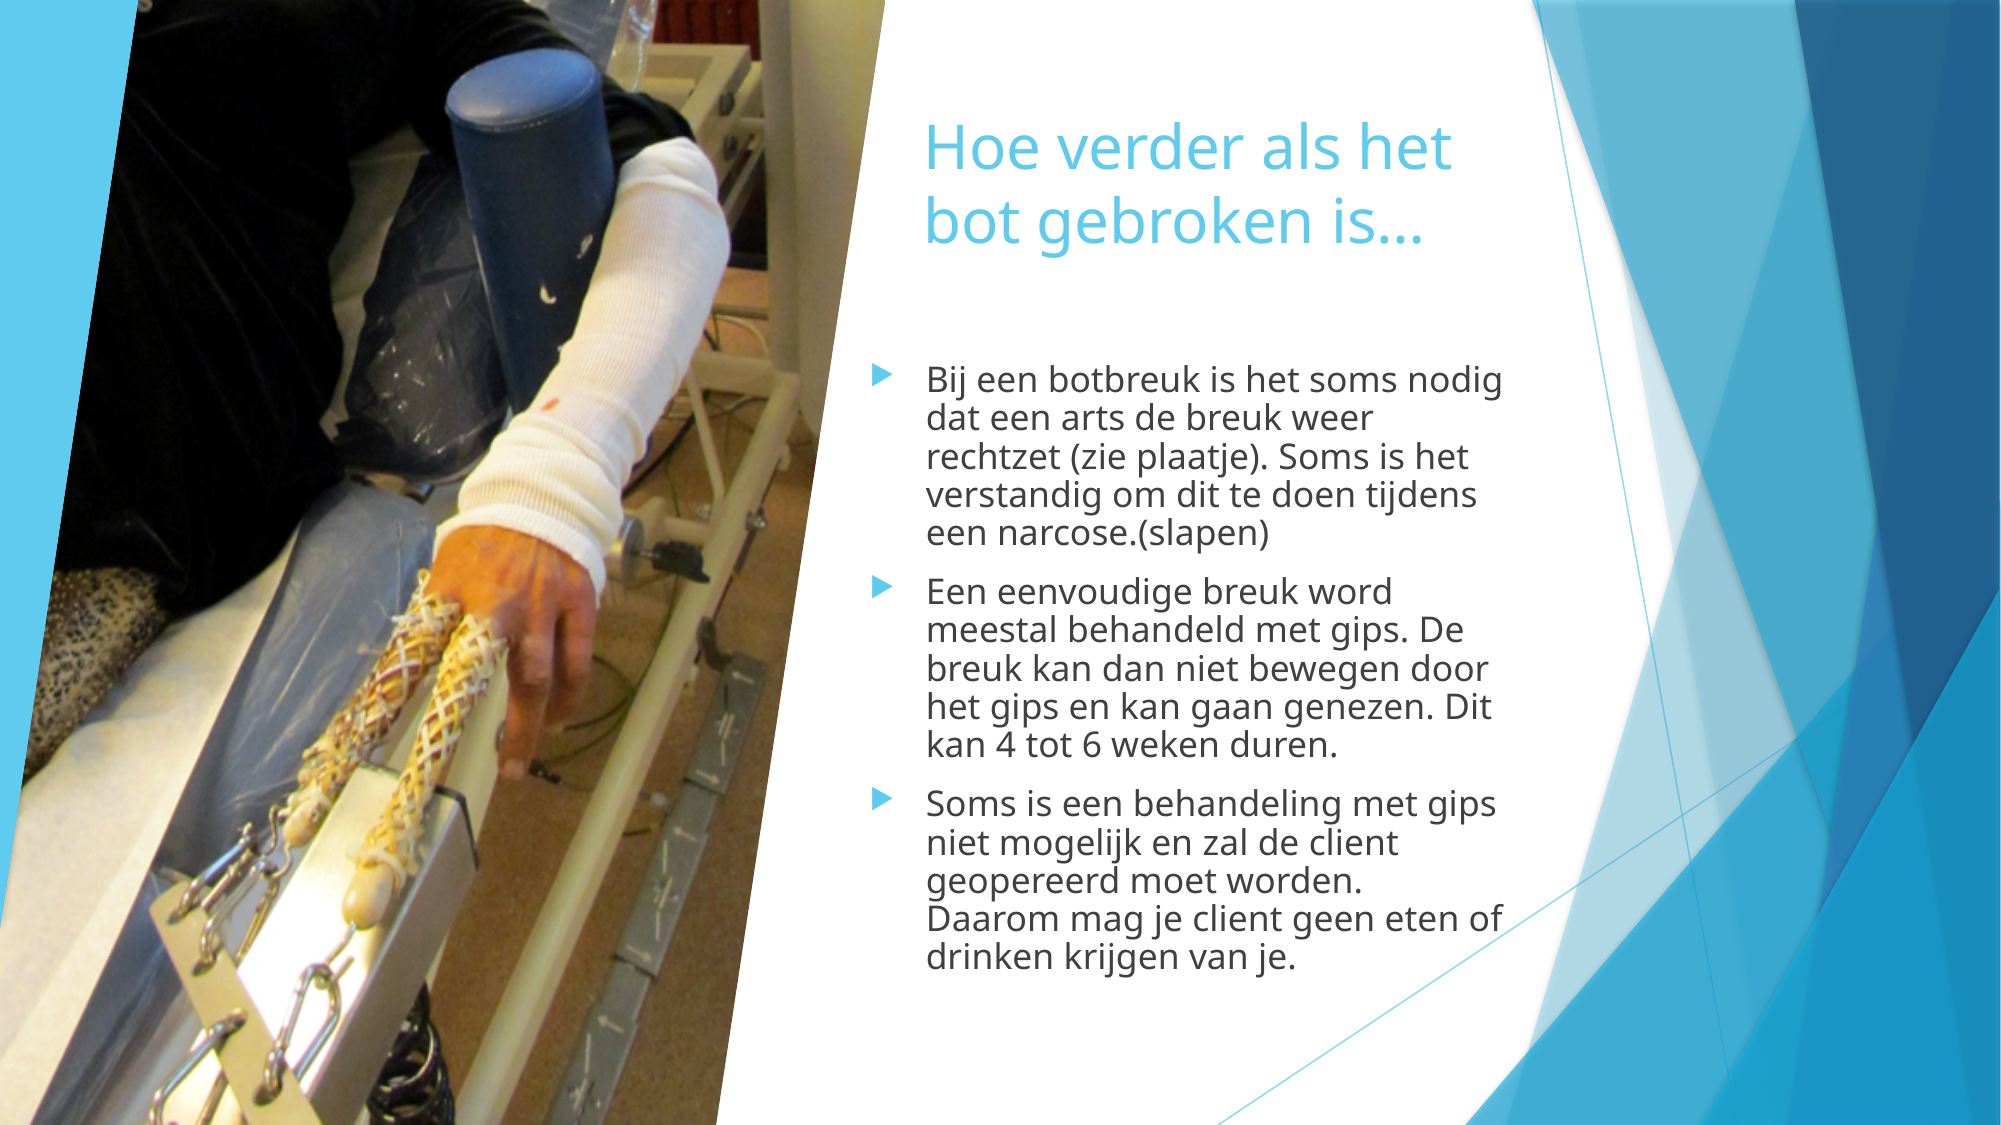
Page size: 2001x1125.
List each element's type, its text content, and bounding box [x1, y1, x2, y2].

title Hoe verder als het bot gebroken is… [908, 99, 1522, 317]
list Bij een botbreuk is het soms nodig dat een arts de breuk weer rechtzet (zie plaatje). Soms is het verstandig om dit te doen tijdens een narcose.(slapen) Een eenvoudige breuk word meestal behandeld met gips. De breuk kan dan niet bewegen door het gips en kan gaan genezen. Dit kan 4 tot 6 weken duren. Soms is een behandeling met gips niet mogelijk en zal de client geopereerd moet worden. Daarom mag je client geen eten of drinken krijgen van je. [890, 354, 1522, 1060]
picture [0, 0, 886, 1125]
